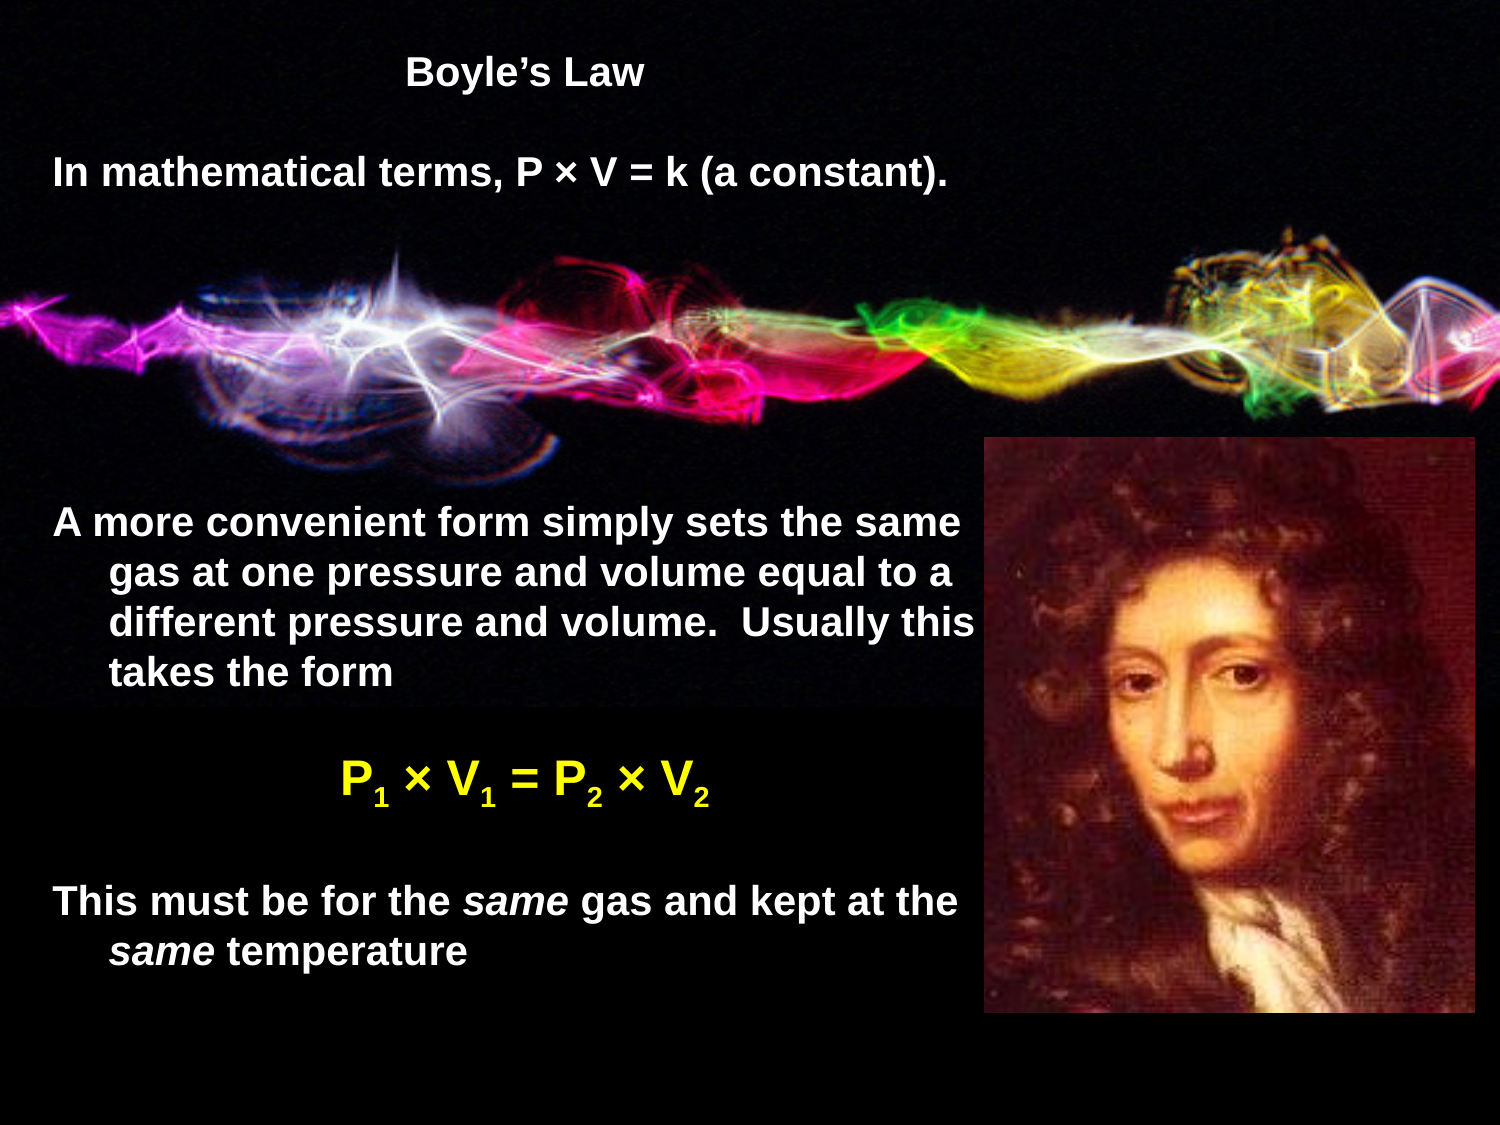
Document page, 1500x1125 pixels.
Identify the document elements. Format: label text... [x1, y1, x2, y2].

picture [0, 0, 1500, 1013]
text_box Boyle’s Law In mathematical terms, P × V = k (a constant). A more convenient form simply sets the same gas at one pressure and volume equal to a different pressure and volume. Usually this takes the form P1 × V1 = P2 × V2 This must be for the same gas and kept at the same temperature [37, 715, 978, 981]
